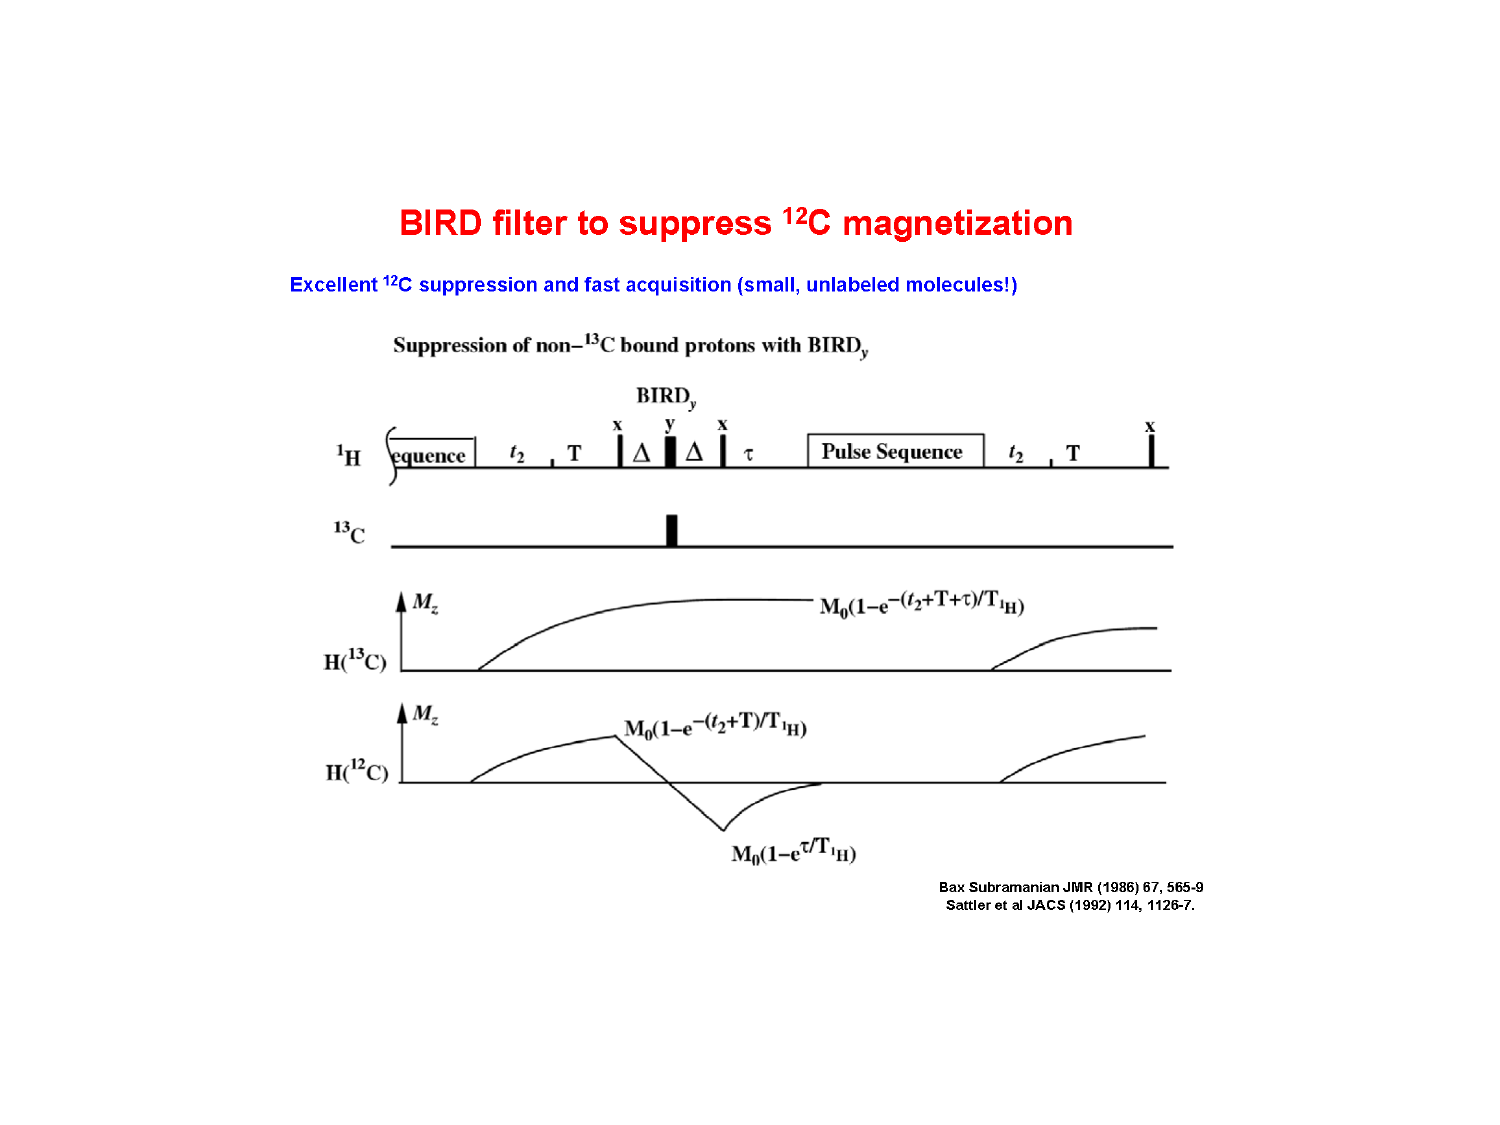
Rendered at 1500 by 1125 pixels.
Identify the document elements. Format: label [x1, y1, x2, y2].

picture [253, 184, 1224, 928]
